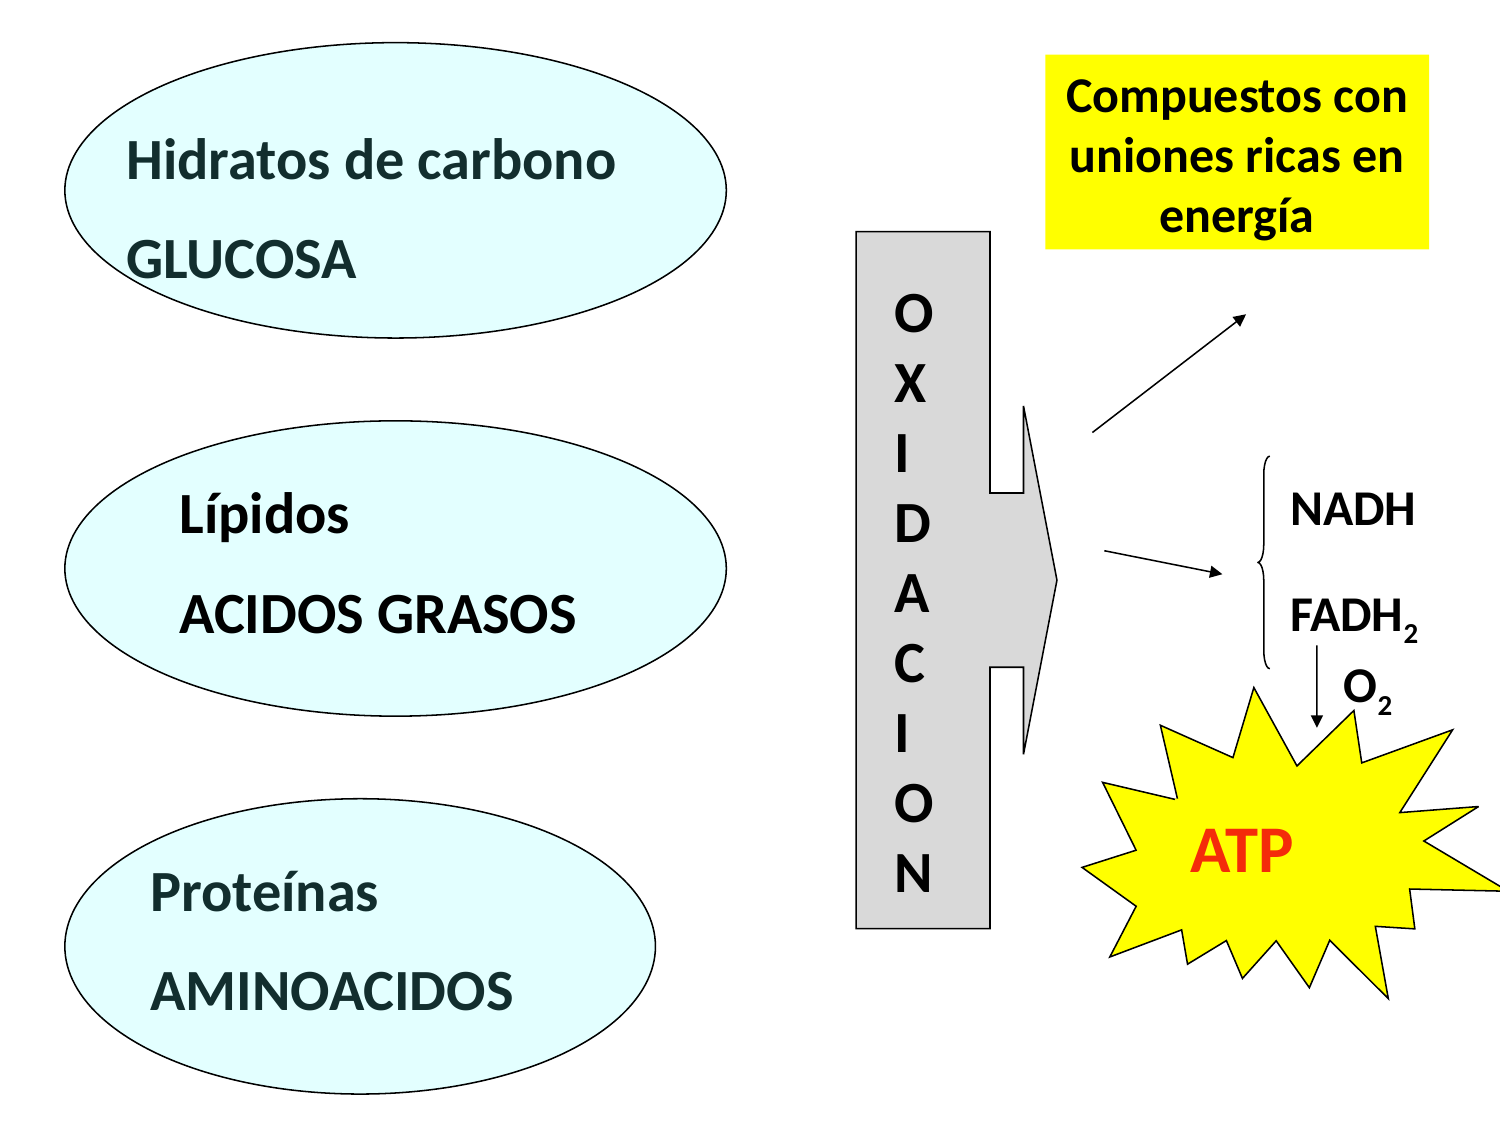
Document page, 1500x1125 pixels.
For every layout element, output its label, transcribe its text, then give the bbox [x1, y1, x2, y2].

text_box [1092, 314, 1247, 433]
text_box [64, 42, 739, 339]
text_box Compuestos con uniones ricas en energía [1045, 54, 1430, 250]
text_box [1257, 455, 1500, 644]
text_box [64, 798, 763, 1095]
text_box [1104, 550, 1223, 578]
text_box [1093, 644, 1500, 1036]
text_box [855, 231, 1058, 929]
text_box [64, 420, 792, 717]
